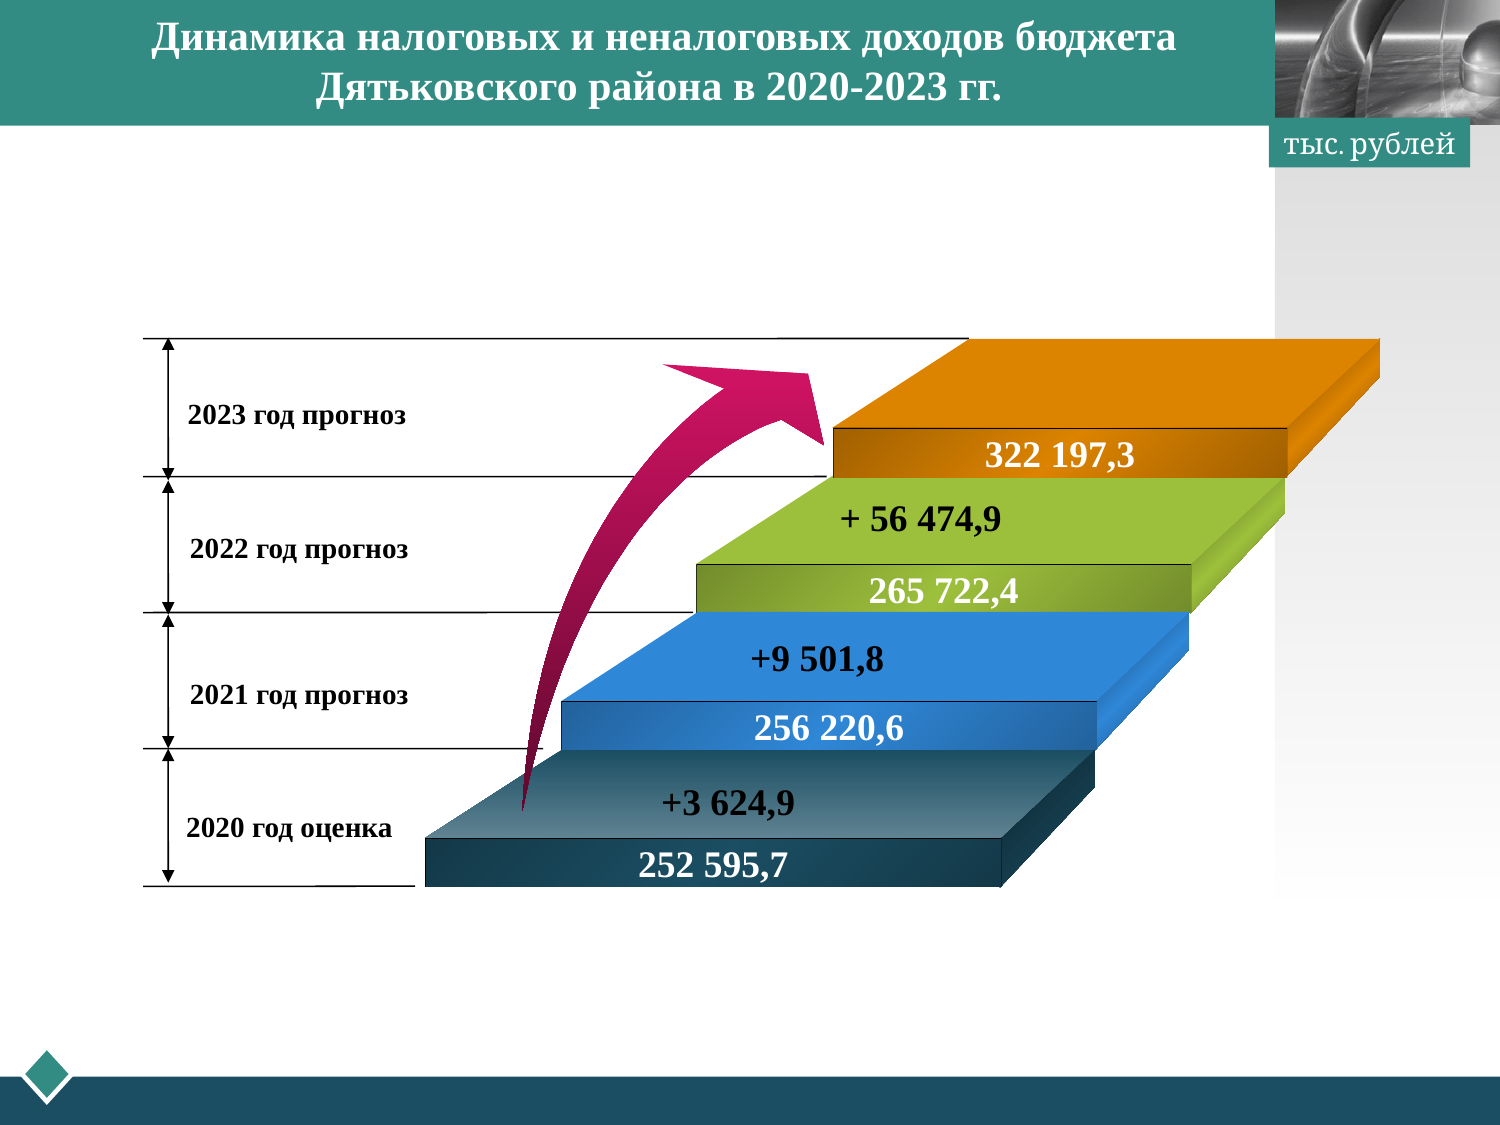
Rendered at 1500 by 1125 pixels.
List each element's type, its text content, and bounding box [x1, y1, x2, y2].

text_box [161, 480, 175, 614]
text_box [161, 337, 175, 480]
text_box [161, 748, 175, 883]
text_box 2020 год оценка [171, 800, 408, 851]
text_box 2023 год прогноз [172, 387, 419, 438]
picture [1275, 0, 1500, 125]
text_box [424, 338, 1381, 888]
text_box тыс. рублей [1268, 117, 1471, 168]
text_box [161, 614, 175, 748]
text_box Динамика налоговых и неналоговых доходов бюджета Дятьковского района в 2020-2023 гг. [44, 1, 1285, 117]
text_box 2022 год прогноз [175, 522, 419, 573]
text_box 2021 год прогноз [175, 667, 419, 718]
